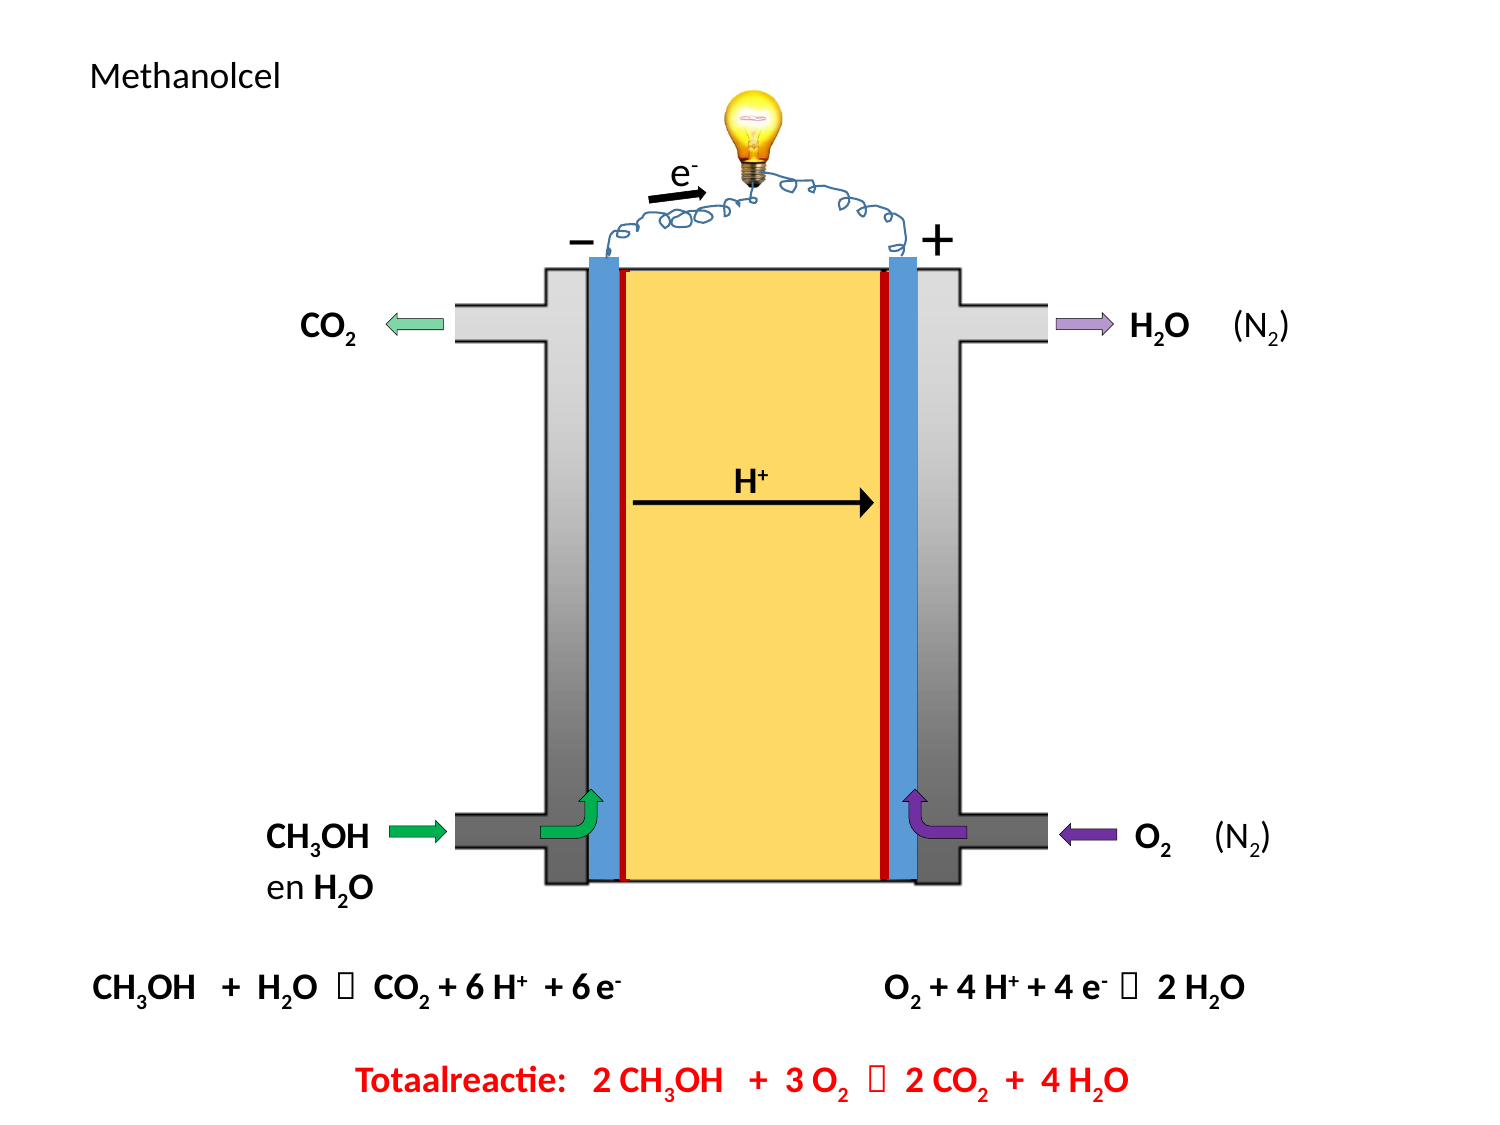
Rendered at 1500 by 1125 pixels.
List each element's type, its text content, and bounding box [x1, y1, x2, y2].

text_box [73, 88, 1469, 909]
text_box Totaalreactie: 2 CH3OH + 3 O2  2 CO2 + 4 H2O [332, 1047, 1500, 1114]
text_box CH3OH + H2O  CO2 + 6 H+ + 6 e- O2 + 4 H+ + 4 e-  2 H2O [52, 955, 1500, 1021]
text_box Methanolcel [74, 43, 297, 88]
